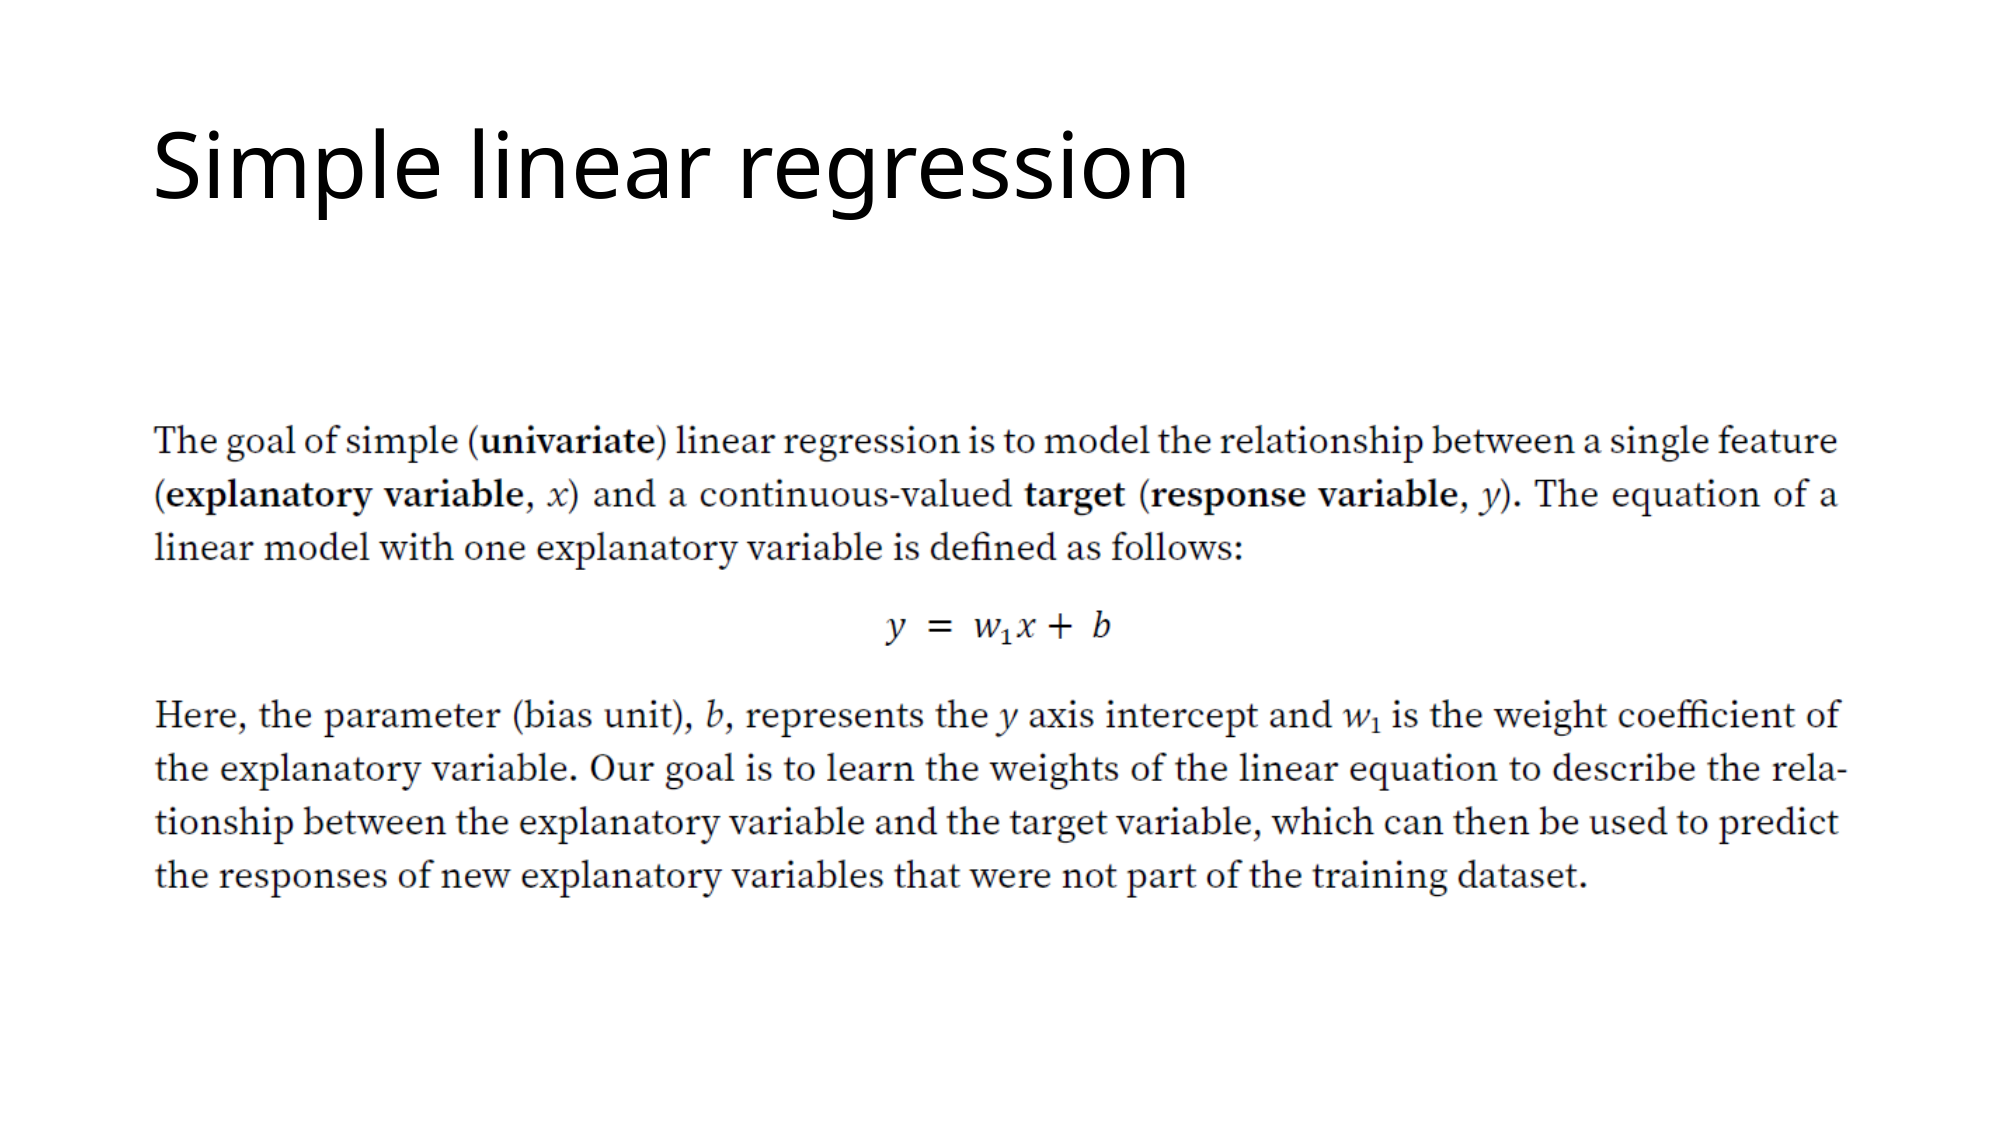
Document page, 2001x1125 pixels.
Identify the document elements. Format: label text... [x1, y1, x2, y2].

title Simple linear regression [137, 59, 1863, 278]
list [137, 404, 1863, 909]
